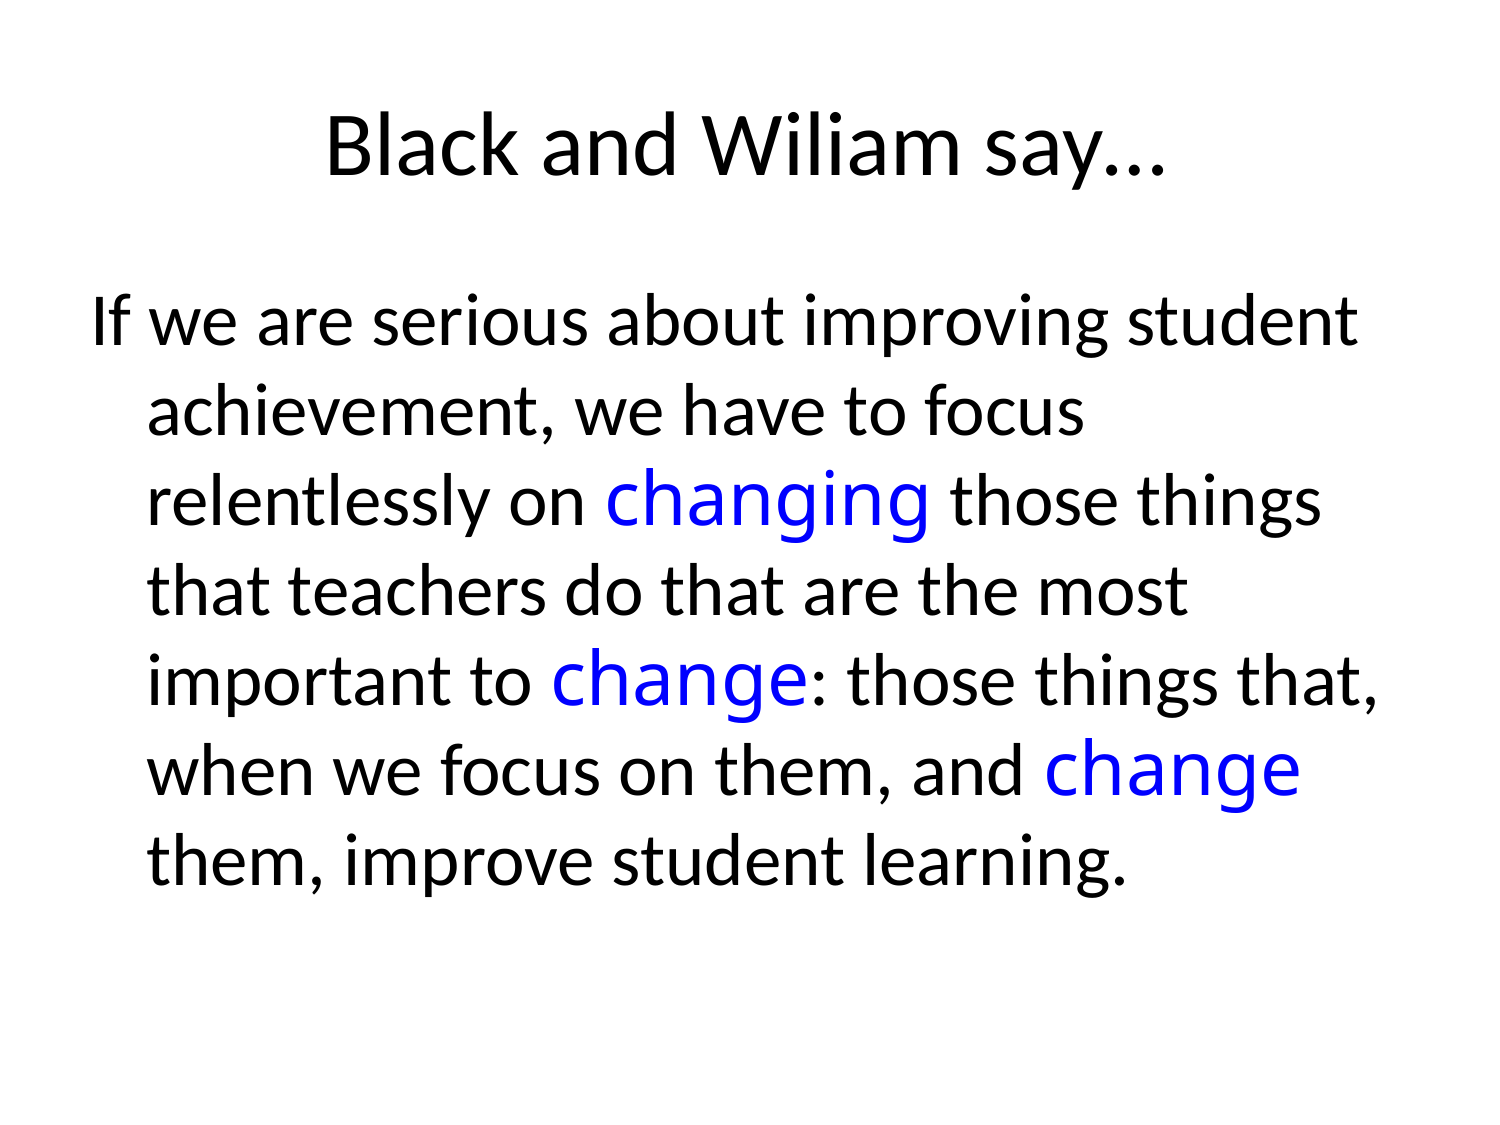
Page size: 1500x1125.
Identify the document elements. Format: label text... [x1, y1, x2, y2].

title Black and Wiliam say… [75, 45, 1425, 233]
list If we are serious about improving student achievement, we have to focus relentlessly on changing those things that teachers do that are the most important to change: those things that, when we focus on them, and change them, improve student learning. [75, 262, 1425, 1005]
